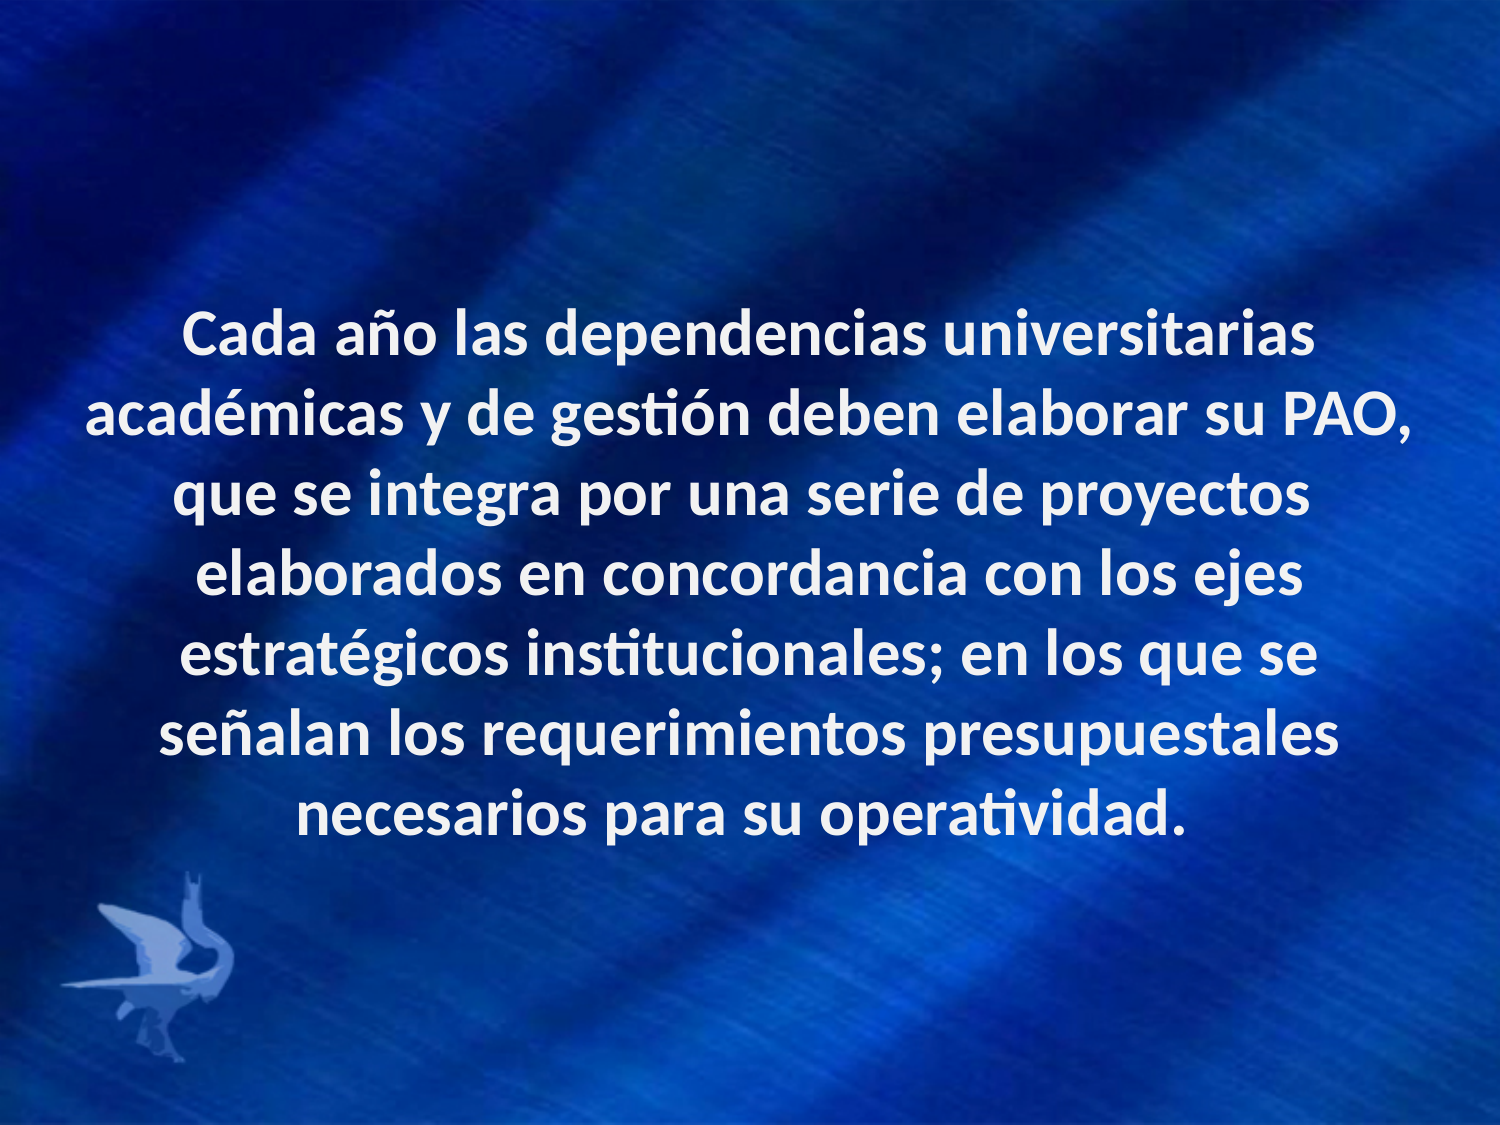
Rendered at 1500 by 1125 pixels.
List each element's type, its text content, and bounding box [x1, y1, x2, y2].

list Cada año las dependencias universitarias académicas y de gestión deben elaborar su PAO, que se integra por una serie de proyectos elaborados en concordancia con los ejes estratégicos institucionales; en los que se señalan los requerimientos presupuestales necesarios para su operatividad. [58, 281, 1442, 934]
picture [0, 0, 1500, 1125]
